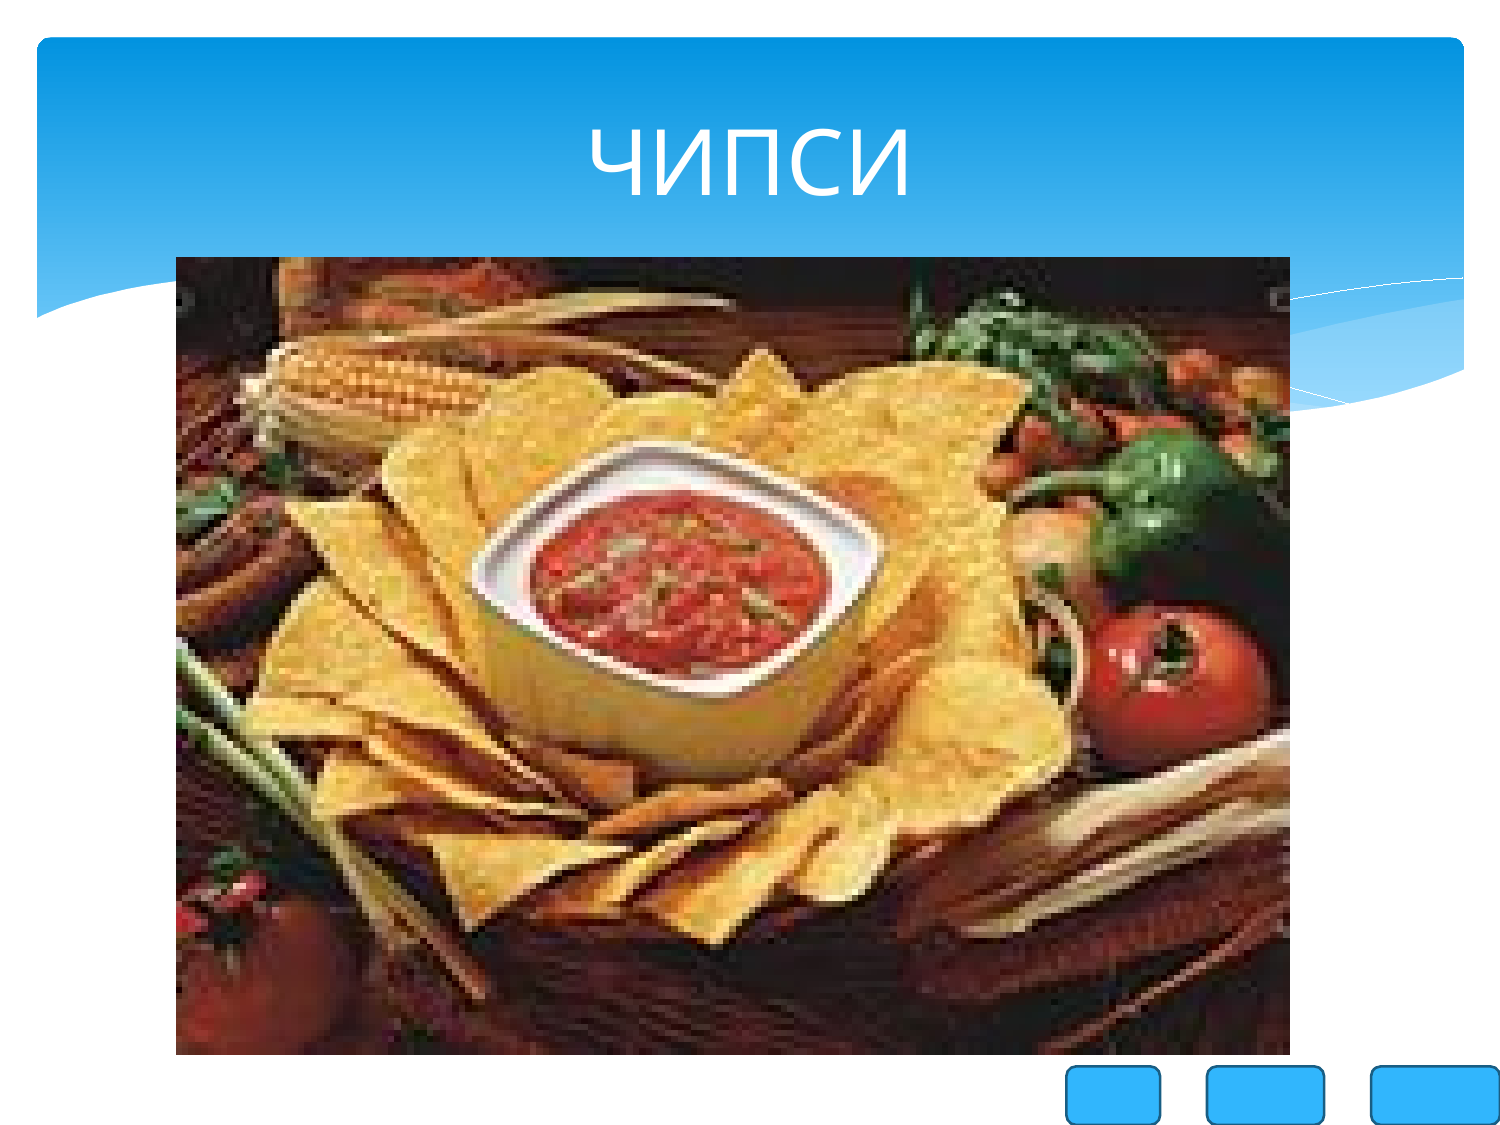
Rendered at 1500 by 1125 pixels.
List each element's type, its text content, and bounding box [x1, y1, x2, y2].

text_box [1369, 1065, 1500, 1125]
text_box [1065, 1065, 1162, 1125]
text_box [1205, 1065, 1326, 1125]
title ЧИПСИ [75, 55, 1425, 261]
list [176, 257, 1290, 1055]
